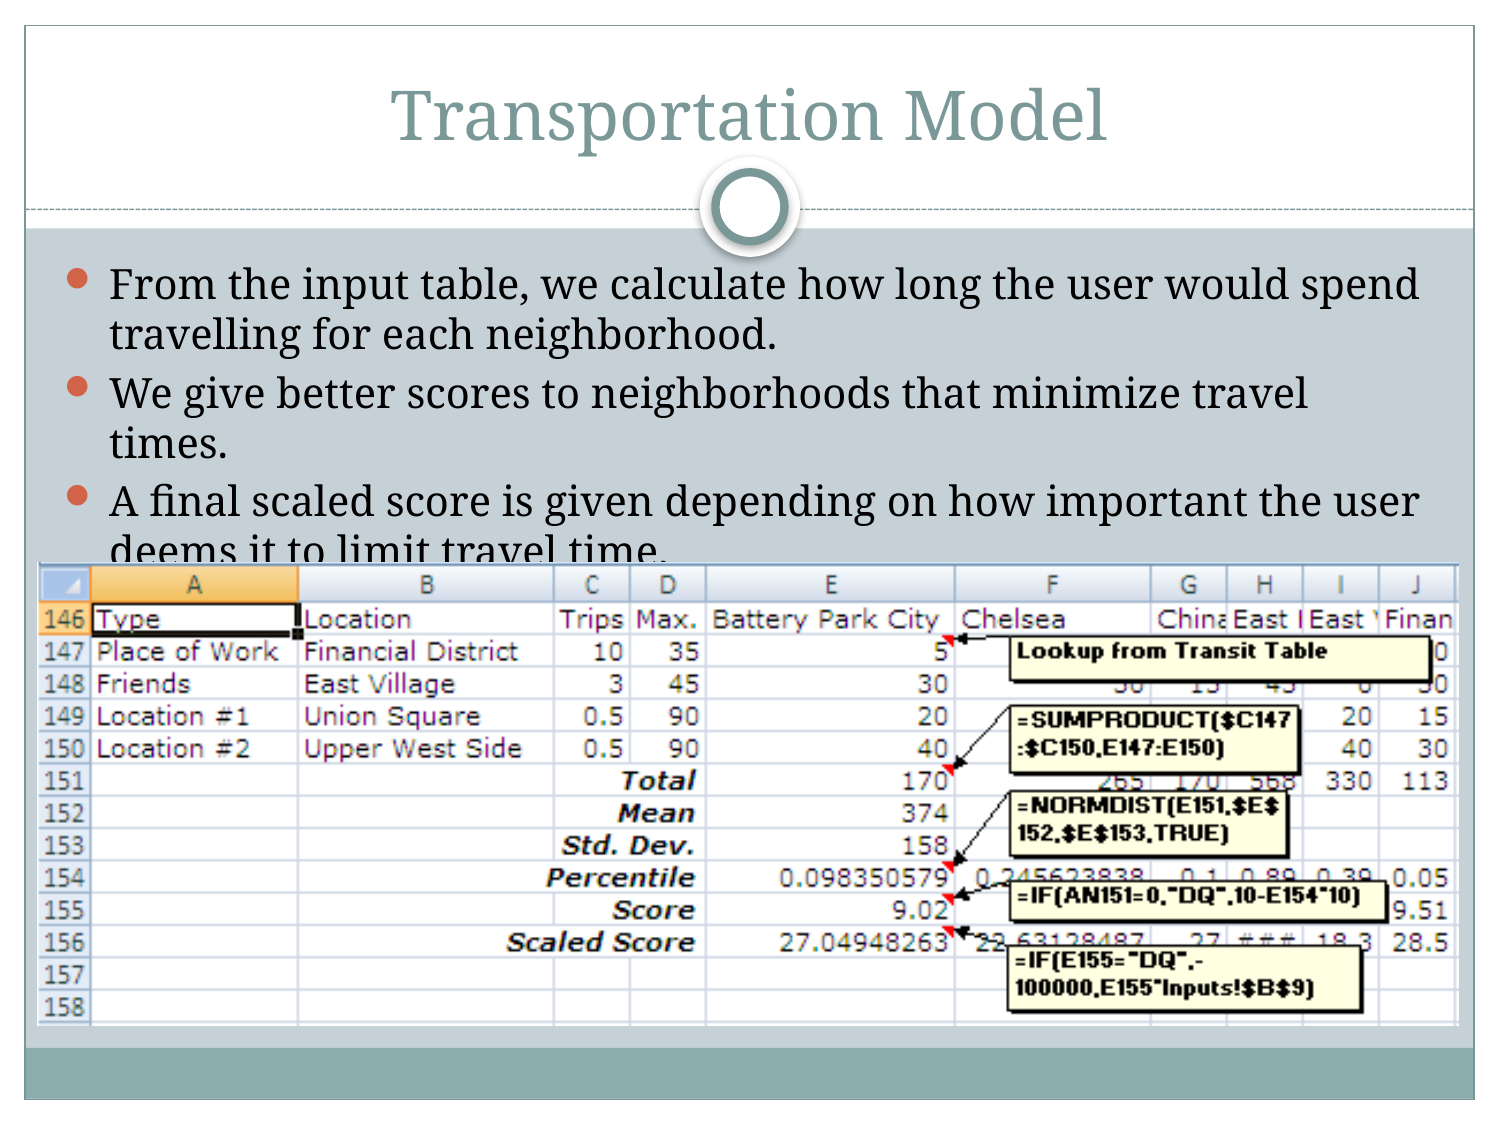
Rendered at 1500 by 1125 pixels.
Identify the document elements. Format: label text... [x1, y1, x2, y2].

list From the input table, we calculate how long the user would spend travelling for each neighborhood. We give better scores to neighborhoods that minimize travel times. A final scaled score is given depending on how important the user deems it to limit travel time. [49, 250, 1445, 559]
title Transportation Model [49, 37, 1450, 162]
picture [37, 562, 1459, 1026]
